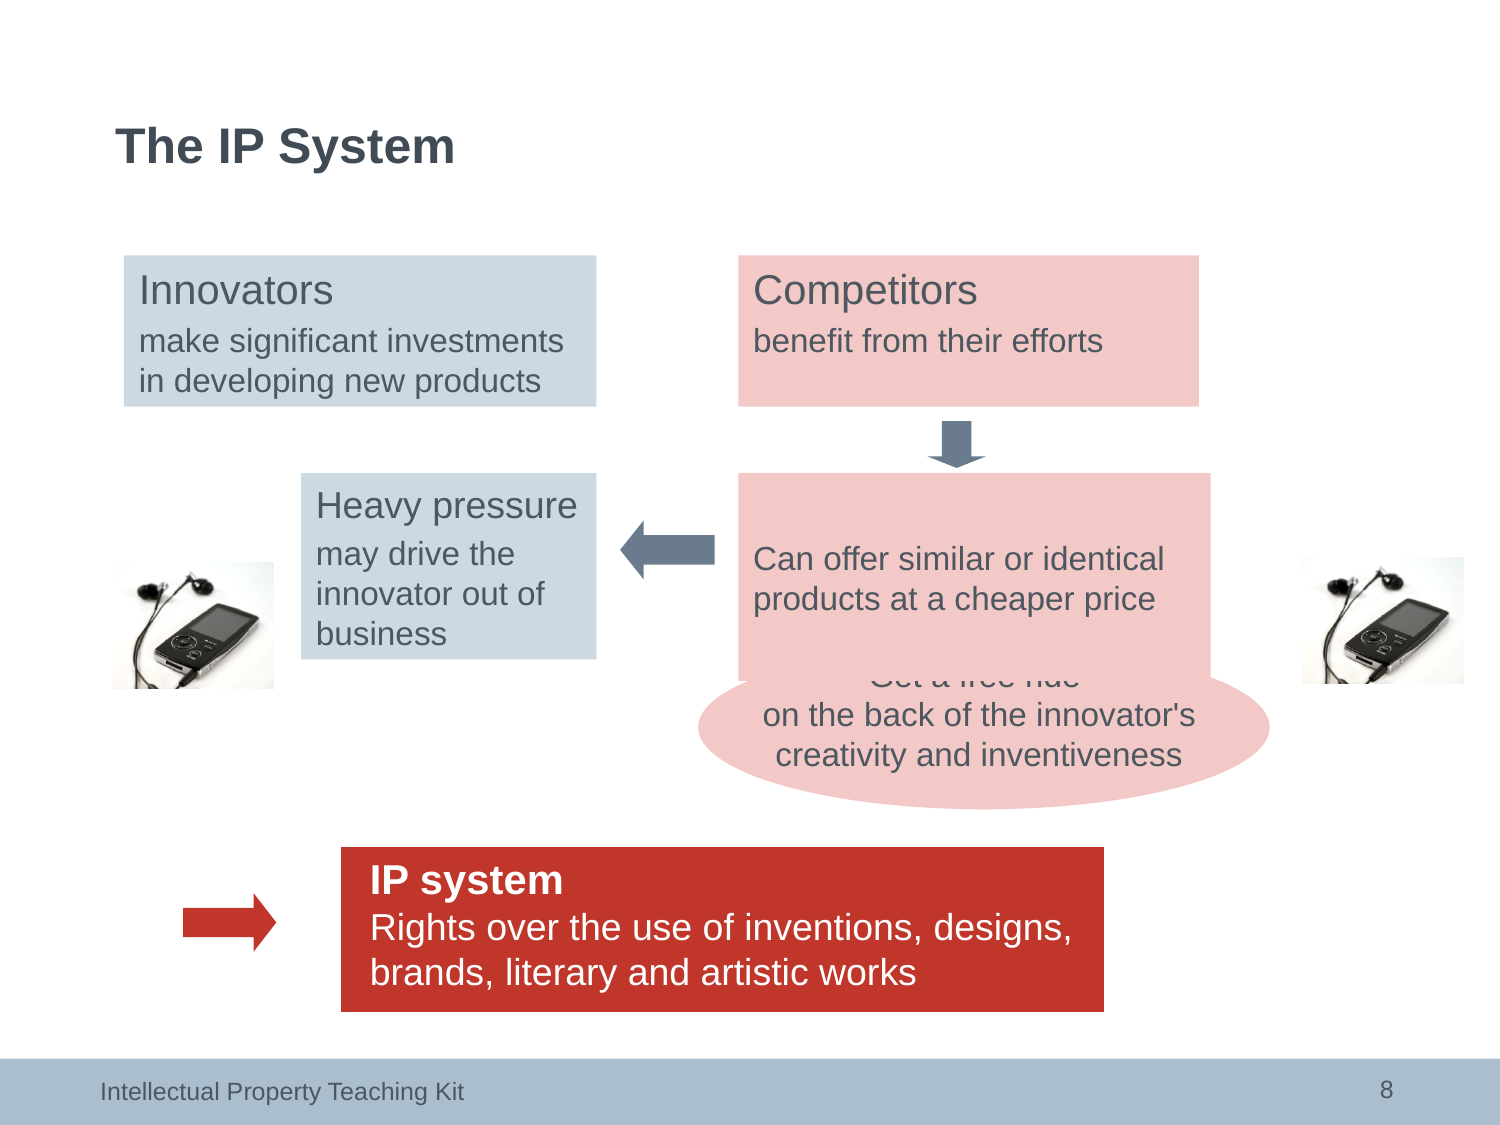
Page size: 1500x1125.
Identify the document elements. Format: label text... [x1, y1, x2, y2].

picture [111, 562, 275, 689]
text_box Can offer similar or identical products at a cheaper price [738, 473, 1211, 681]
text_box IP system Rights over the use of inventions, designs, brands, literary and artistic works [340, 846, 1105, 1014]
text_box Innovators make significant investments in developing new products [123, 255, 597, 407]
text_box Get a free ride on the back of the innovator's creativity and inventiveness [650, 646, 1250, 781]
text_box Heavy pressure may drive the innovator out of business [301, 473, 597, 660]
text_box [183, 893, 277, 952]
text_box [620, 520, 715, 580]
text_box [927, 421, 987, 468]
text_box [767, 781, 1200, 810]
title The IP System [100, 66, 1400, 221]
footer Intellectual Property Teaching Kit [100, 1074, 988, 1125]
picture [1301, 557, 1464, 684]
text_box [1250, 697, 1270, 758]
text_box 8 [1269, 1070, 1394, 1106]
text_box Competitors benefit from their efforts [738, 255, 1199, 407]
